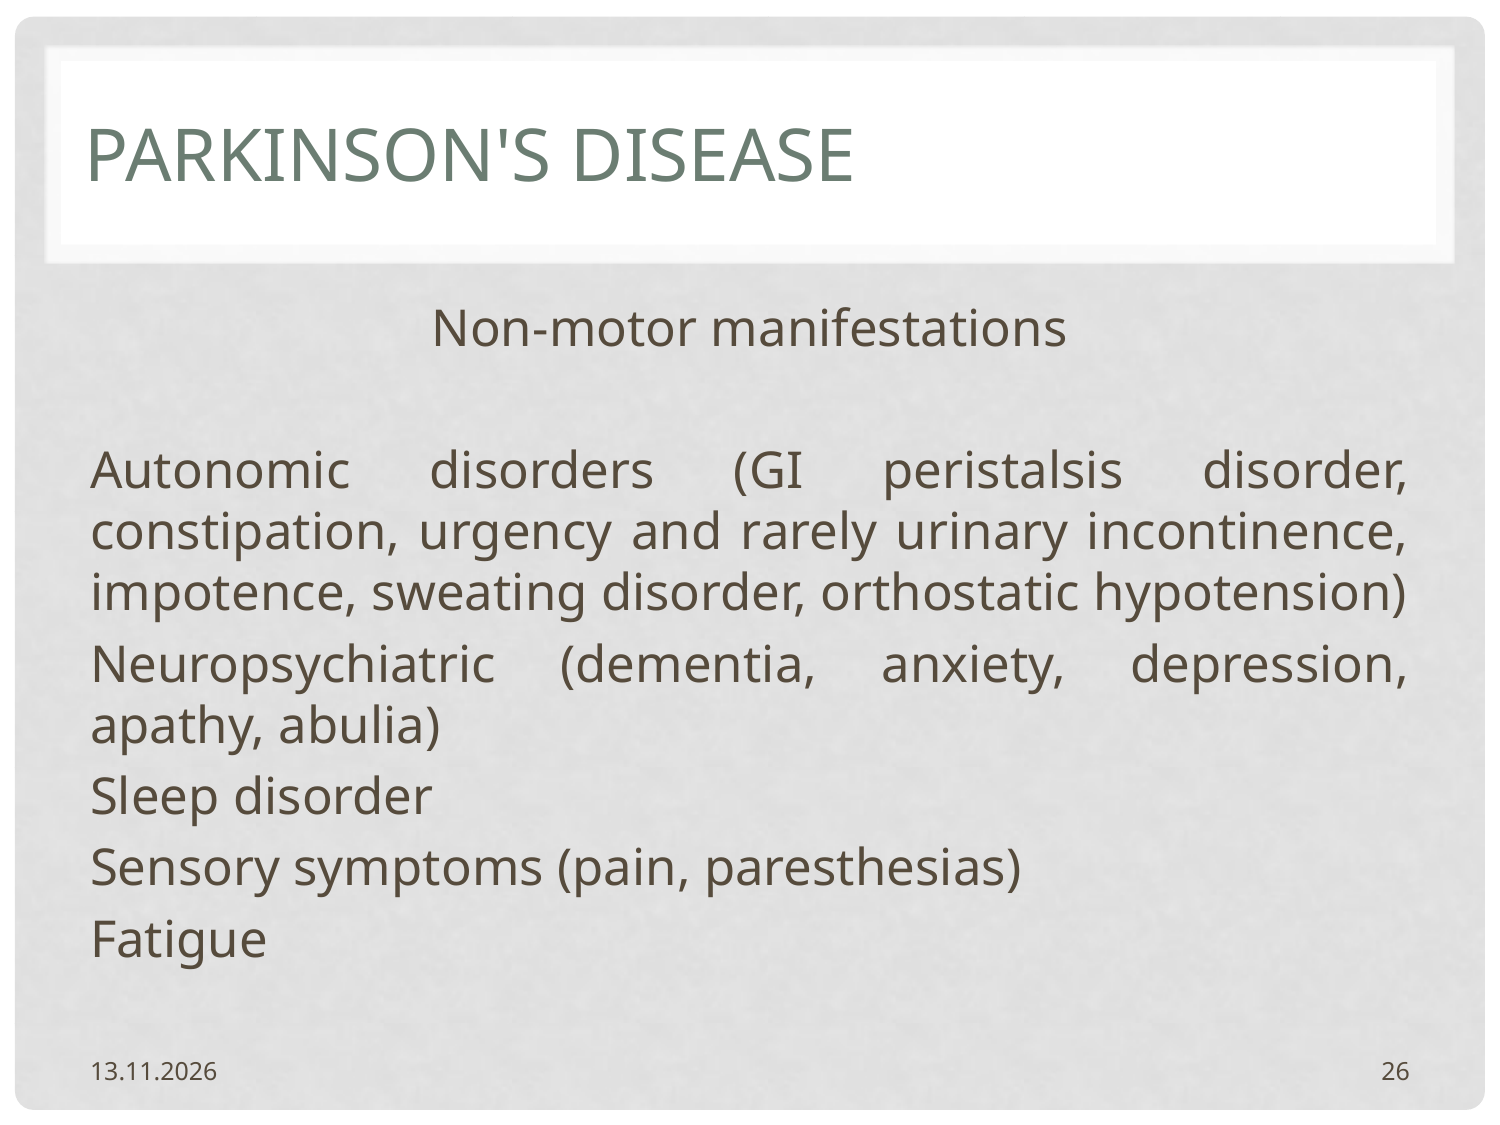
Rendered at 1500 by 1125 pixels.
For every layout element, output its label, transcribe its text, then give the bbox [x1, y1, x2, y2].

slide_number 26 [1074, 1042, 1425, 1103]
title PARKINSON'S DISEASE [69, 66, 1425, 238]
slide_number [75, 1042, 425, 1103]
list Non-motor manifestations Autonomic disorders (GI peristalsis disorder, constipation, urgency and rarely urinary incontinence, impotence, sweating disorder, orthostatic hypotension) Neuropsychiatric (dementia, anxiety, depression, apathy, abulia) Sleep disorder Sensory symptoms (pain, paresthesias) Fatigue [75, 287, 1425, 1005]
